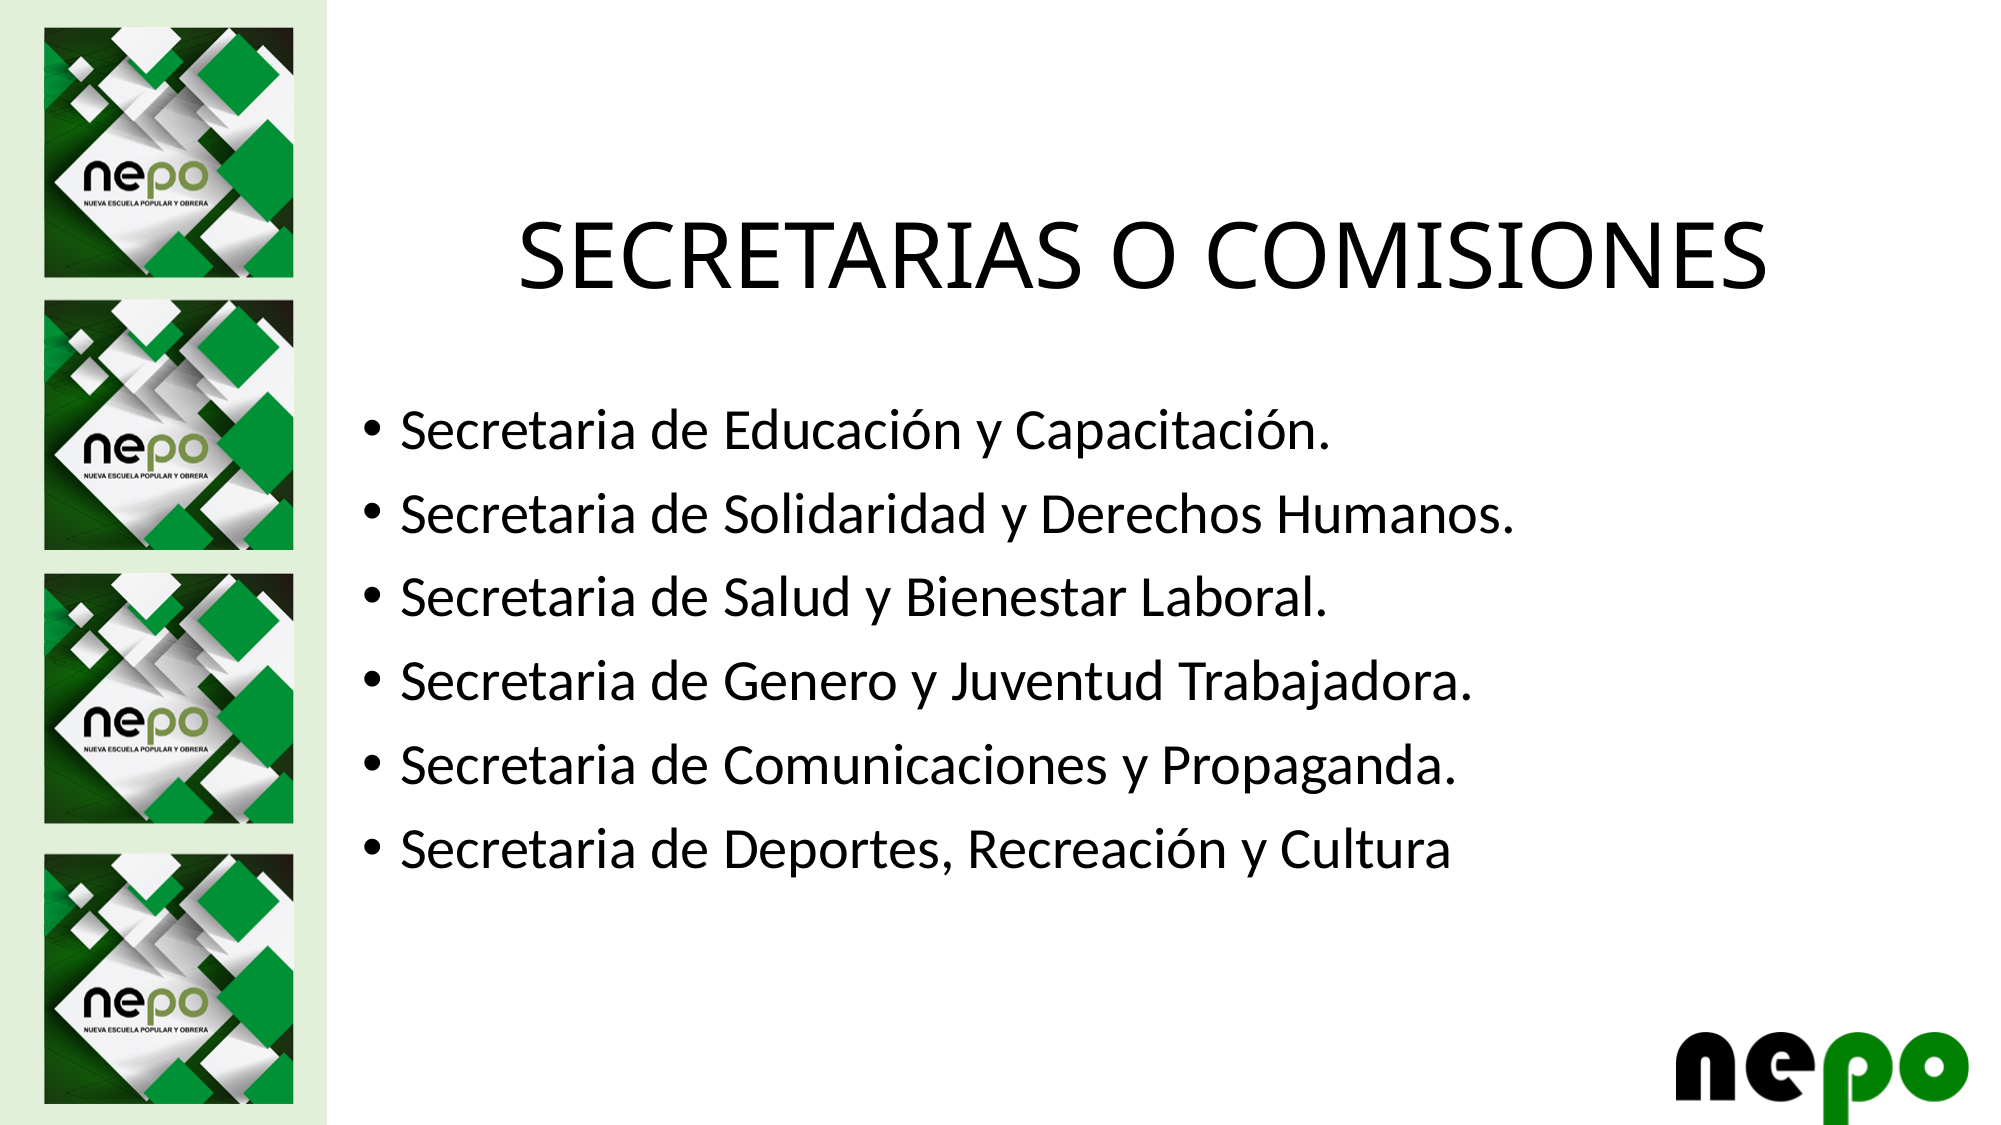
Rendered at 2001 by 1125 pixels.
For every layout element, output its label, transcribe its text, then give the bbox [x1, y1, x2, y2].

list Secretaria de Educación y Capacitación. Secretaria de Solidaridad y Derechos Humanos. Secretaria de Salud y Bienestar Laboral. Secretaria de Genero y Juventud Trabajadora. Secretaria de Comunicaciones y Propaganda. Secretaria de Deportes, Recreación y Cultura [347, 391, 1964, 1014]
title SECRETARIAS O COMISIONES [347, 202, 1964, 340]
picture [1676, 1032, 1969, 1125]
picture [0, 0, 327, 1125]
